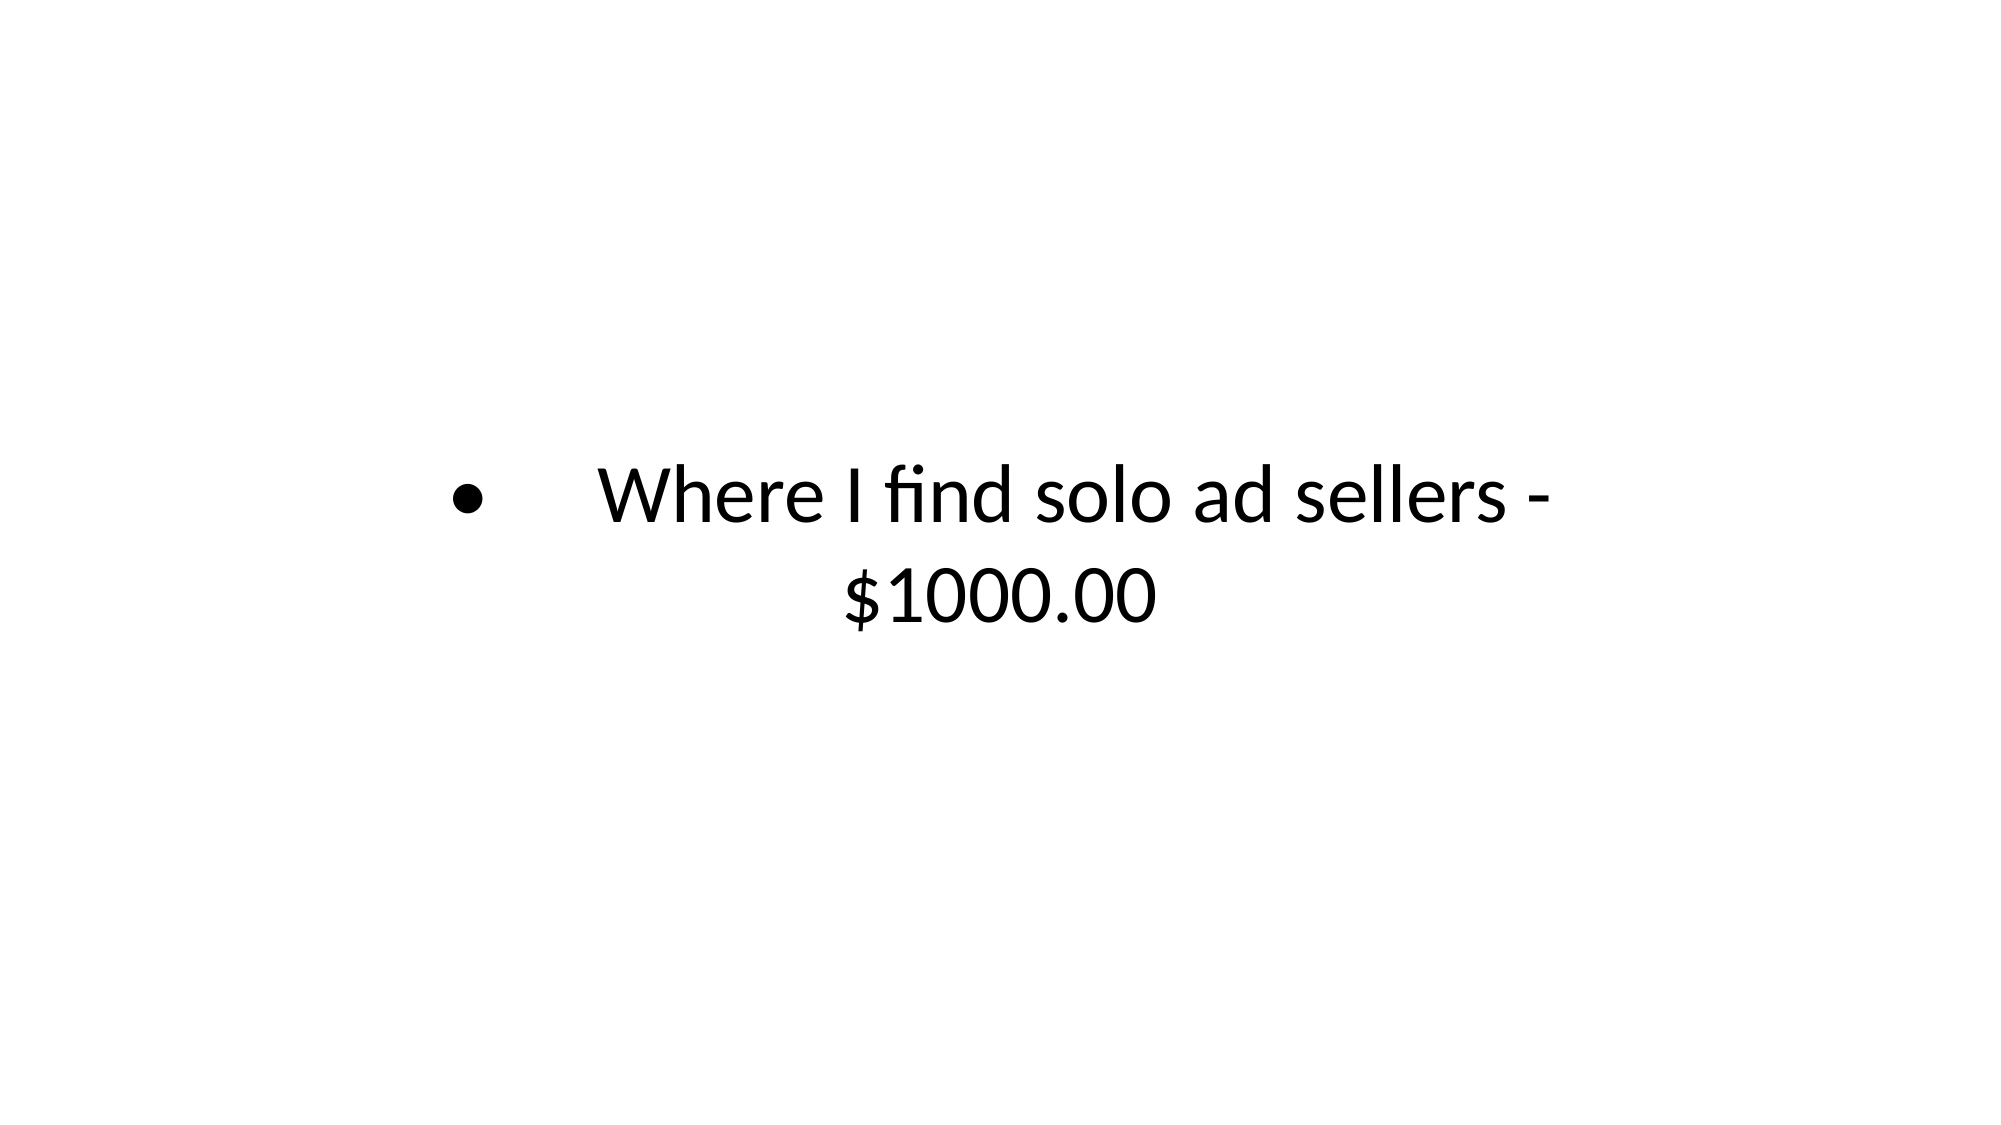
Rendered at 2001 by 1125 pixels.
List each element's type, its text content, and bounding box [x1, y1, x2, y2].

text_box • Where I find solo ad sellers - $1000.00 [294, 332, 1706, 647]
